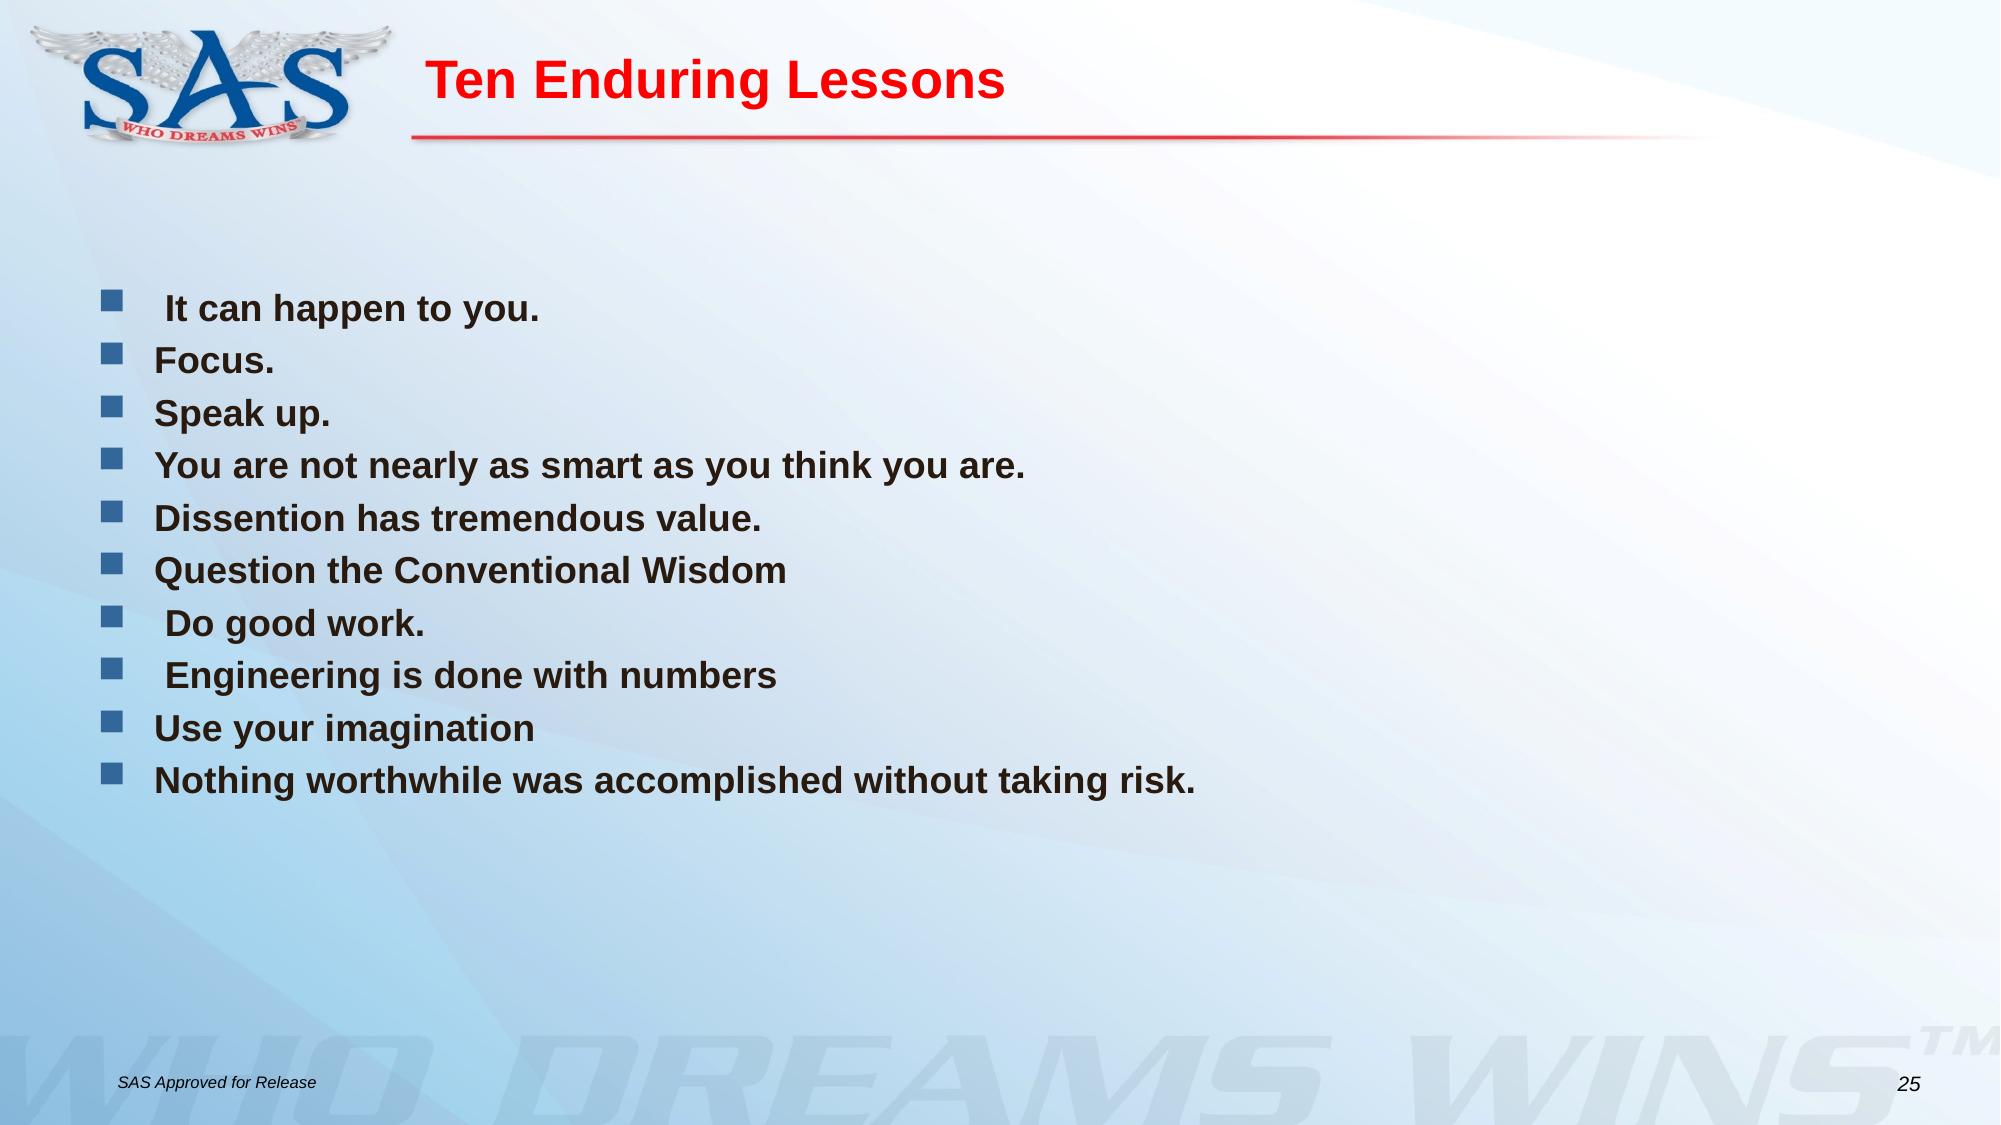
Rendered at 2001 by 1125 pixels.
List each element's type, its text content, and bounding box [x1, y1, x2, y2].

picture [0, 0, 2000, 1125]
list It can happen to you. Focus. Speak up. You are not nearly as smart as you think you are. Dissention has tremendous value. Question the Conventional Wisdom Do good work. Engineering is done with numbers Use your imagination Nothing worthwhile was accomplished without taking risk. [82, 223, 1940, 1041]
slide_number 25 [1799, 1062, 1936, 1100]
title Ten Enduring Lessons [410, 24, 1939, 139]
